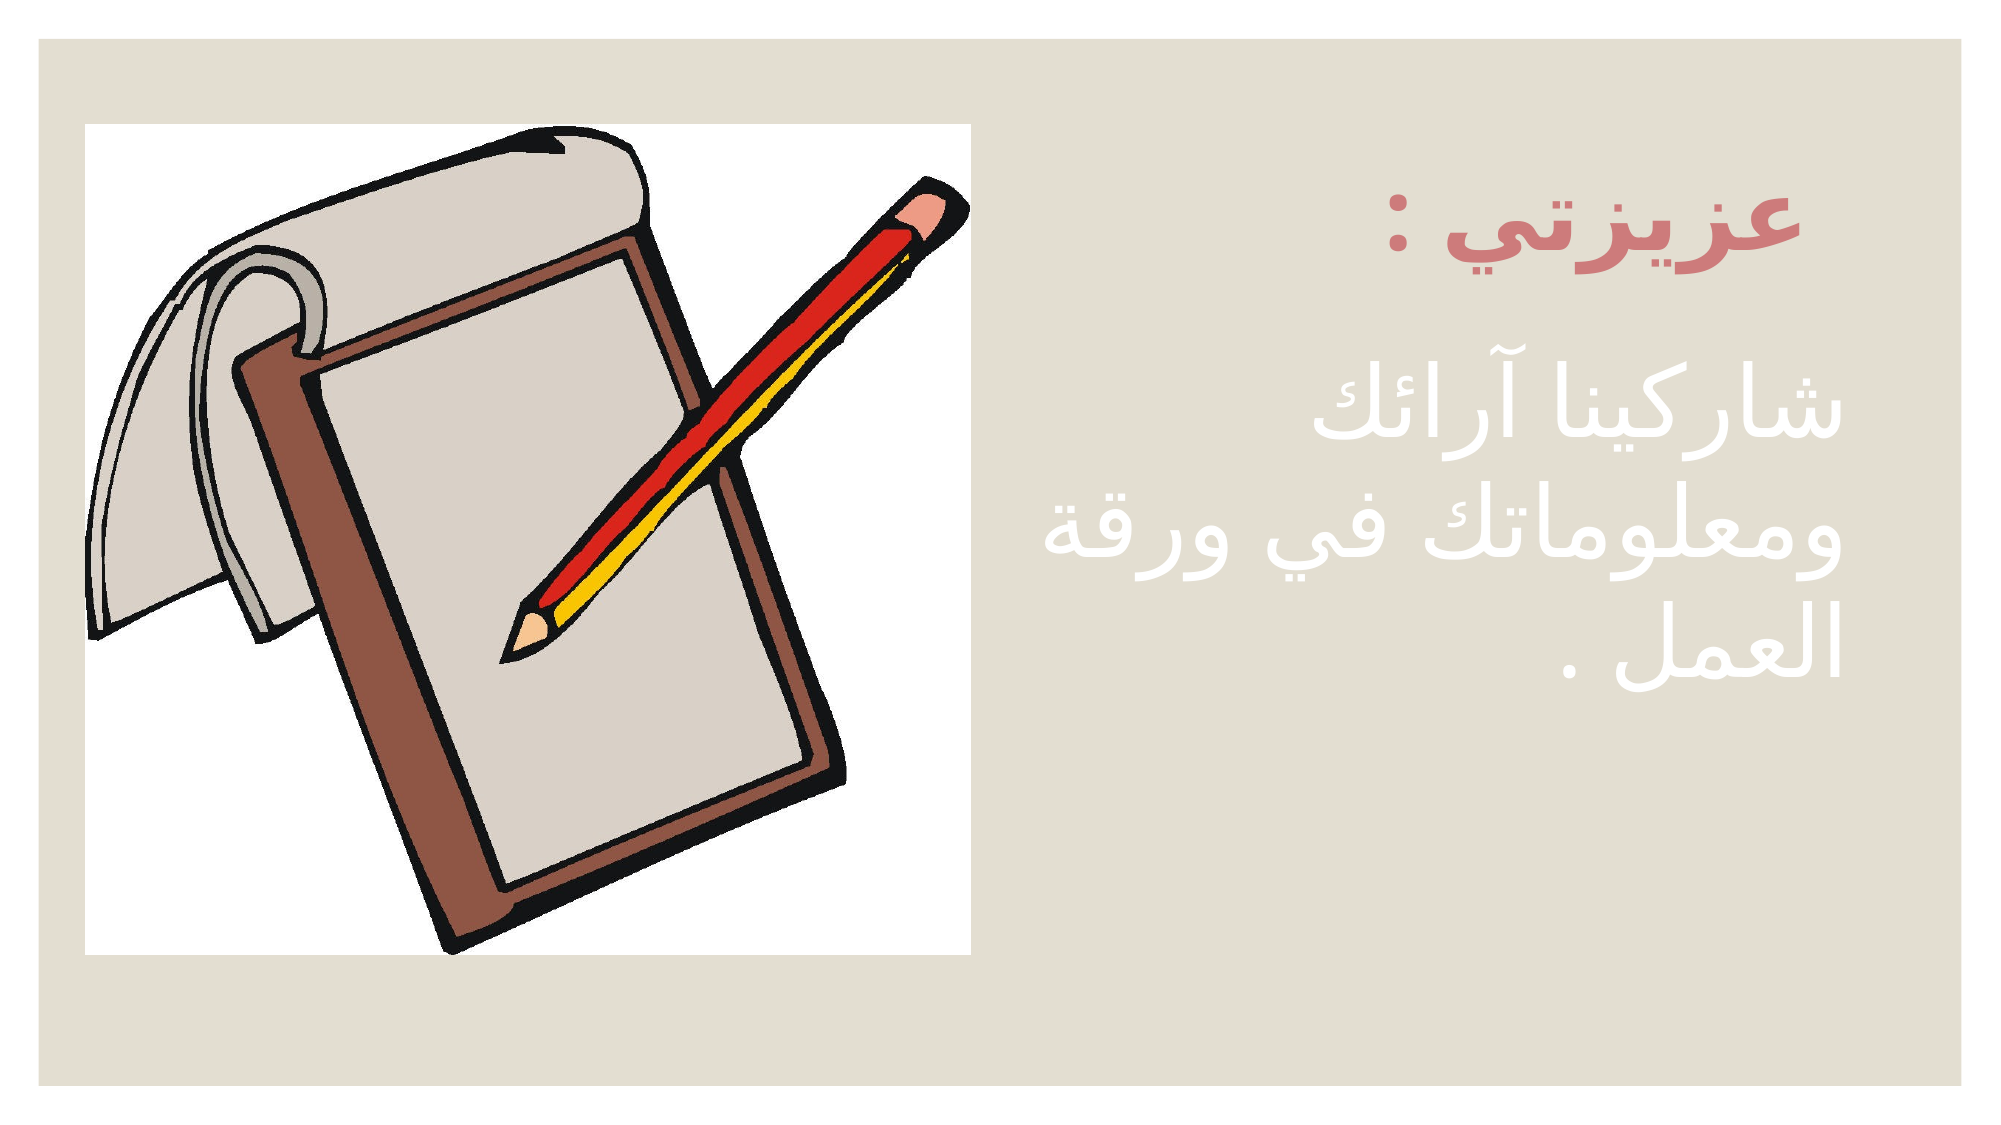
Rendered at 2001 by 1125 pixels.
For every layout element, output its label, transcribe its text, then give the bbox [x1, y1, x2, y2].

title عزيزتي : [174, 105, 1825, 331]
picture [85, 124, 971, 955]
text_box شاركينا آرائك ومعلوماتك في ورقة العمل . [1010, 330, 1865, 705]
